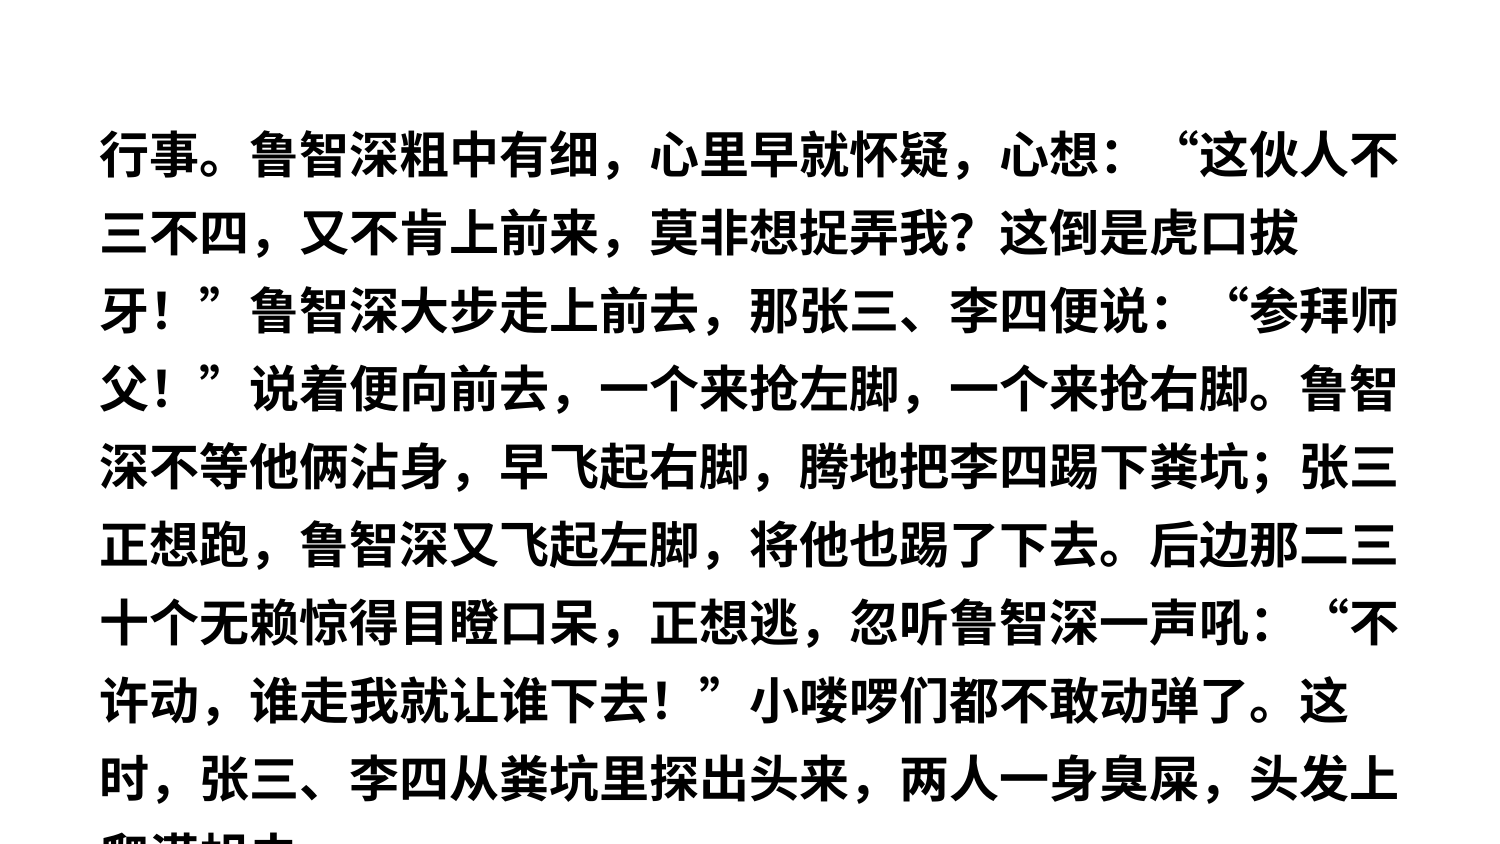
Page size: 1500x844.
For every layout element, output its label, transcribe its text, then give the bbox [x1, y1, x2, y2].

text_box 行事。鲁智深粗中有细，心里早就怀疑，心想：“这伙人不三不四，又不肯上前来，莫非想捉弄我？这倒是虎口拔牙！”鲁智深大步走上前去，那张三、李四便说：“参拜师父！”说着便向前去，一个来抢左脚，一个来抢右脚。鲁智深不等他俩沾身，早飞起右脚，腾地把李四踢下粪坑；张三正想跑，鲁智深又飞起左脚，将他也踢了下去。后边那二三十个无赖惊得目瞪口呆，正想逃，忽听鲁智深一声吼：“不许动，谁走我就让谁下去！”小喽啰们都不敢动弹了。这时，张三、李四从粪坑里探出头来，两人一身臭屎，头发上爬满蛆虫， [84, 98, 1445, 844]
